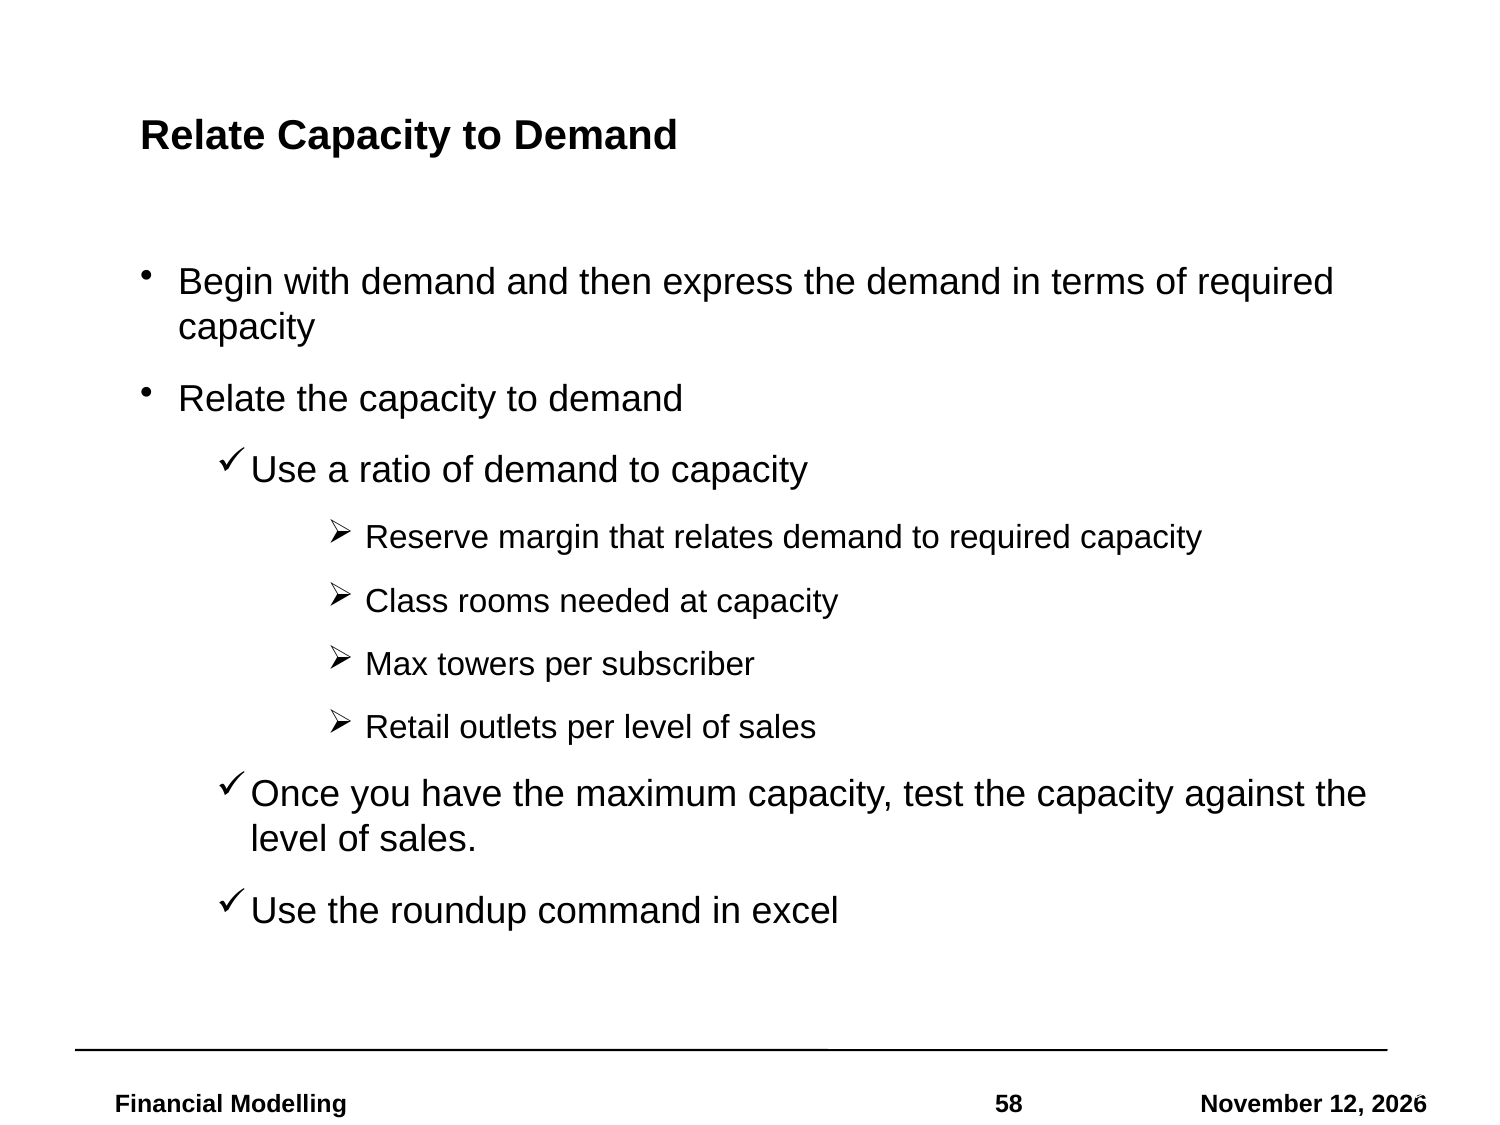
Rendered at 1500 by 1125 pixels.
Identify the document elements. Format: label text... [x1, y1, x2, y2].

title Relate Capacity to Demand [124, 99, 1413, 226]
list Begin with demand and then express the demand in terms of required capacity Relate the capacity to demand Use a ratio of demand to capacity Reserve margin that relates demand to required capacity Class rooms needed at capacity Max towers per subscriber Retail outlets per level of sales Once you have the maximum capacity, test the capacity against the level of sales. Use the roundup command in excel [124, 249, 1413, 1001]
